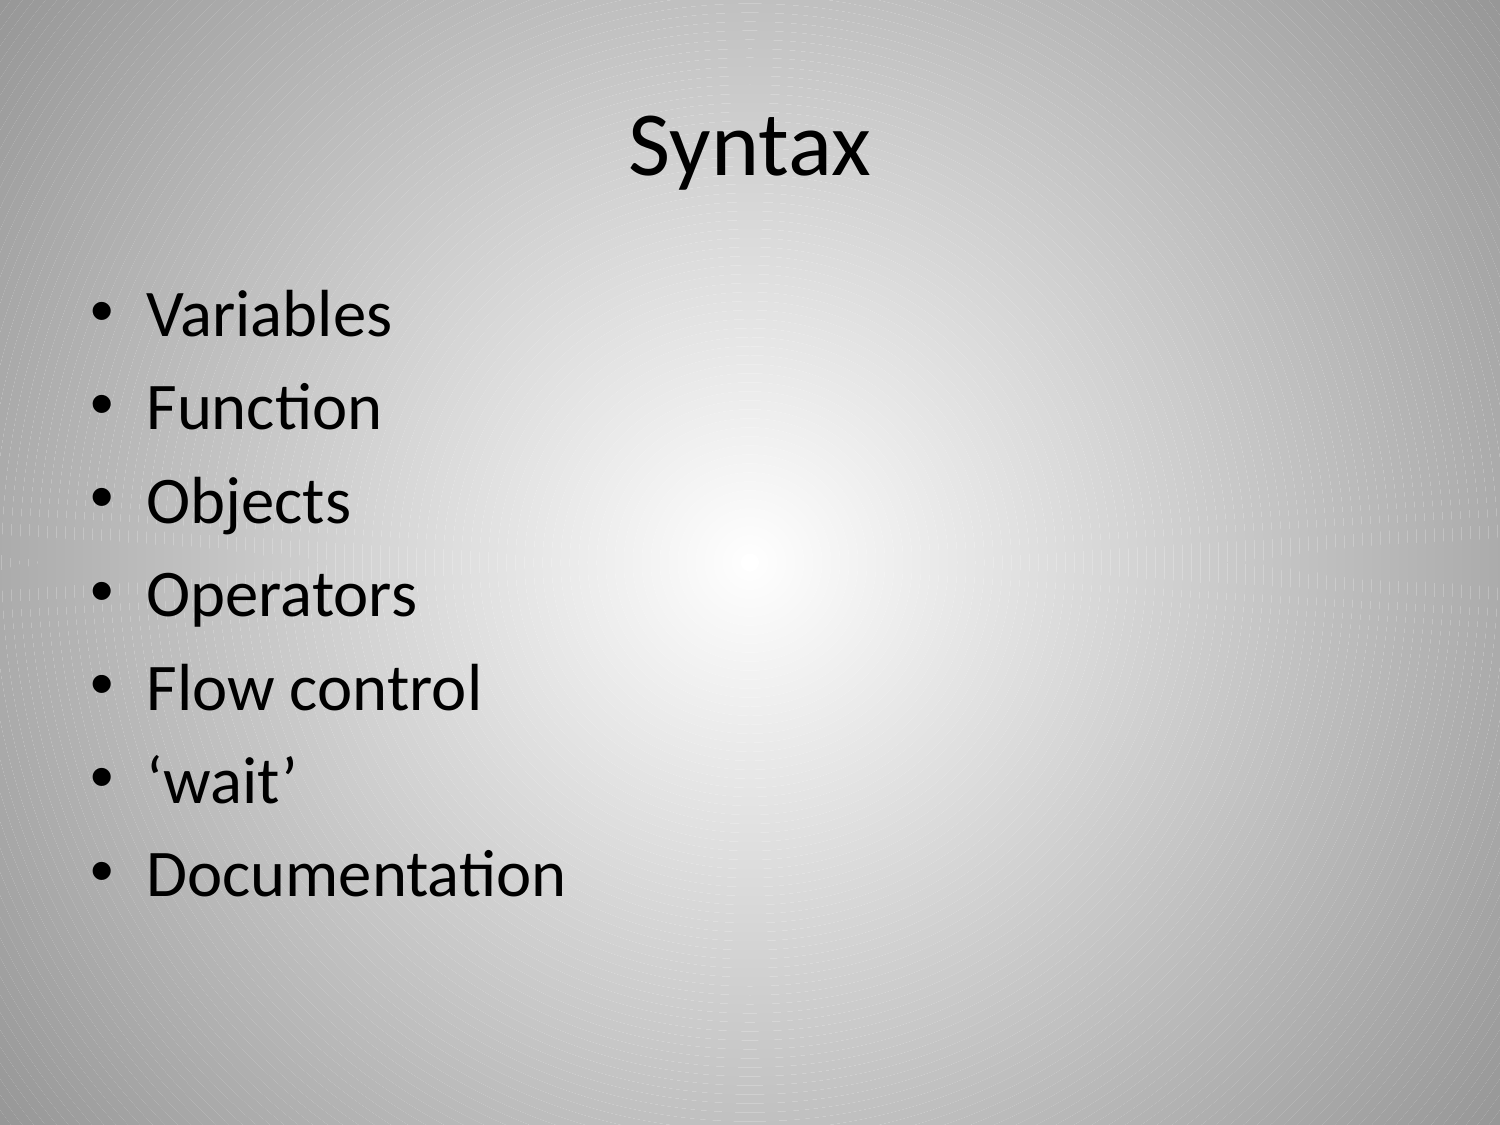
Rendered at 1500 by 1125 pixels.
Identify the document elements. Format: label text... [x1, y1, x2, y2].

list Variables Function Objects Operators Flow control ‘wait’ Documentation [75, 262, 1425, 1005]
title Syntax [75, 45, 1425, 233]
